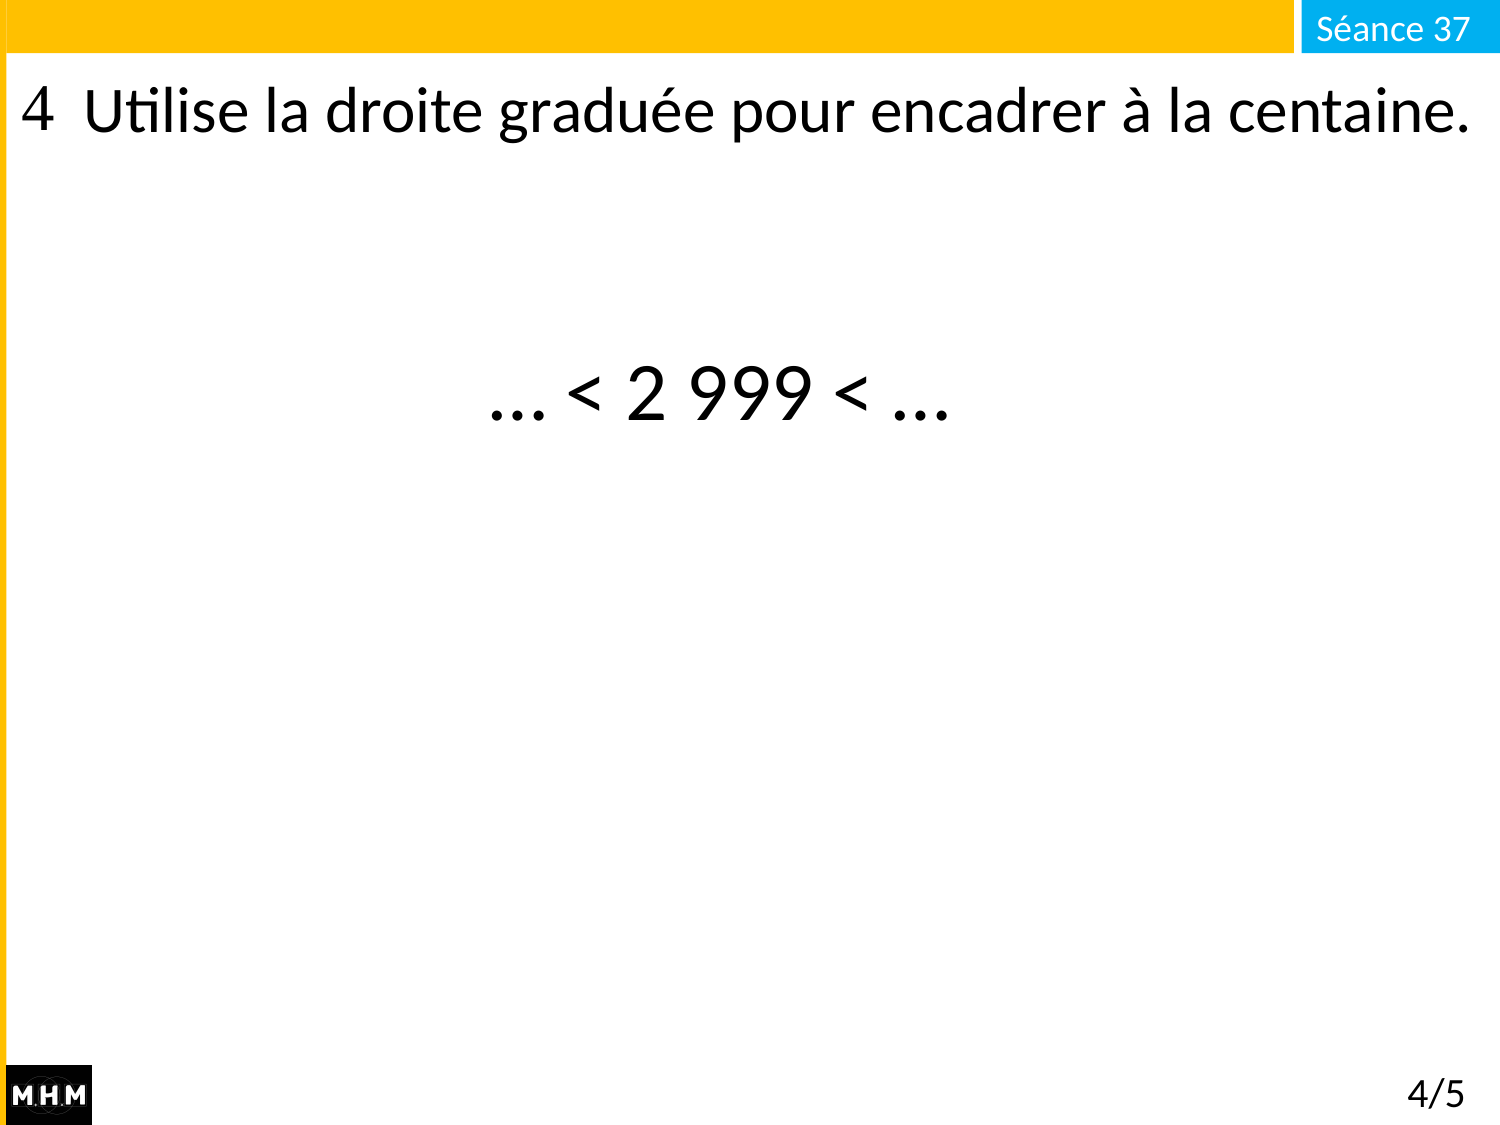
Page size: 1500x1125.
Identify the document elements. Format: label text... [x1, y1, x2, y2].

title Utilise la droite graduée pour encadrer à la centaine. [69, 41, 1500, 181]
list 4/5 [1373, 1064, 1500, 1125]
picture [6, 1065, 92, 1125]
text_box … < 2 999 < … [474, 329, 1111, 445]
